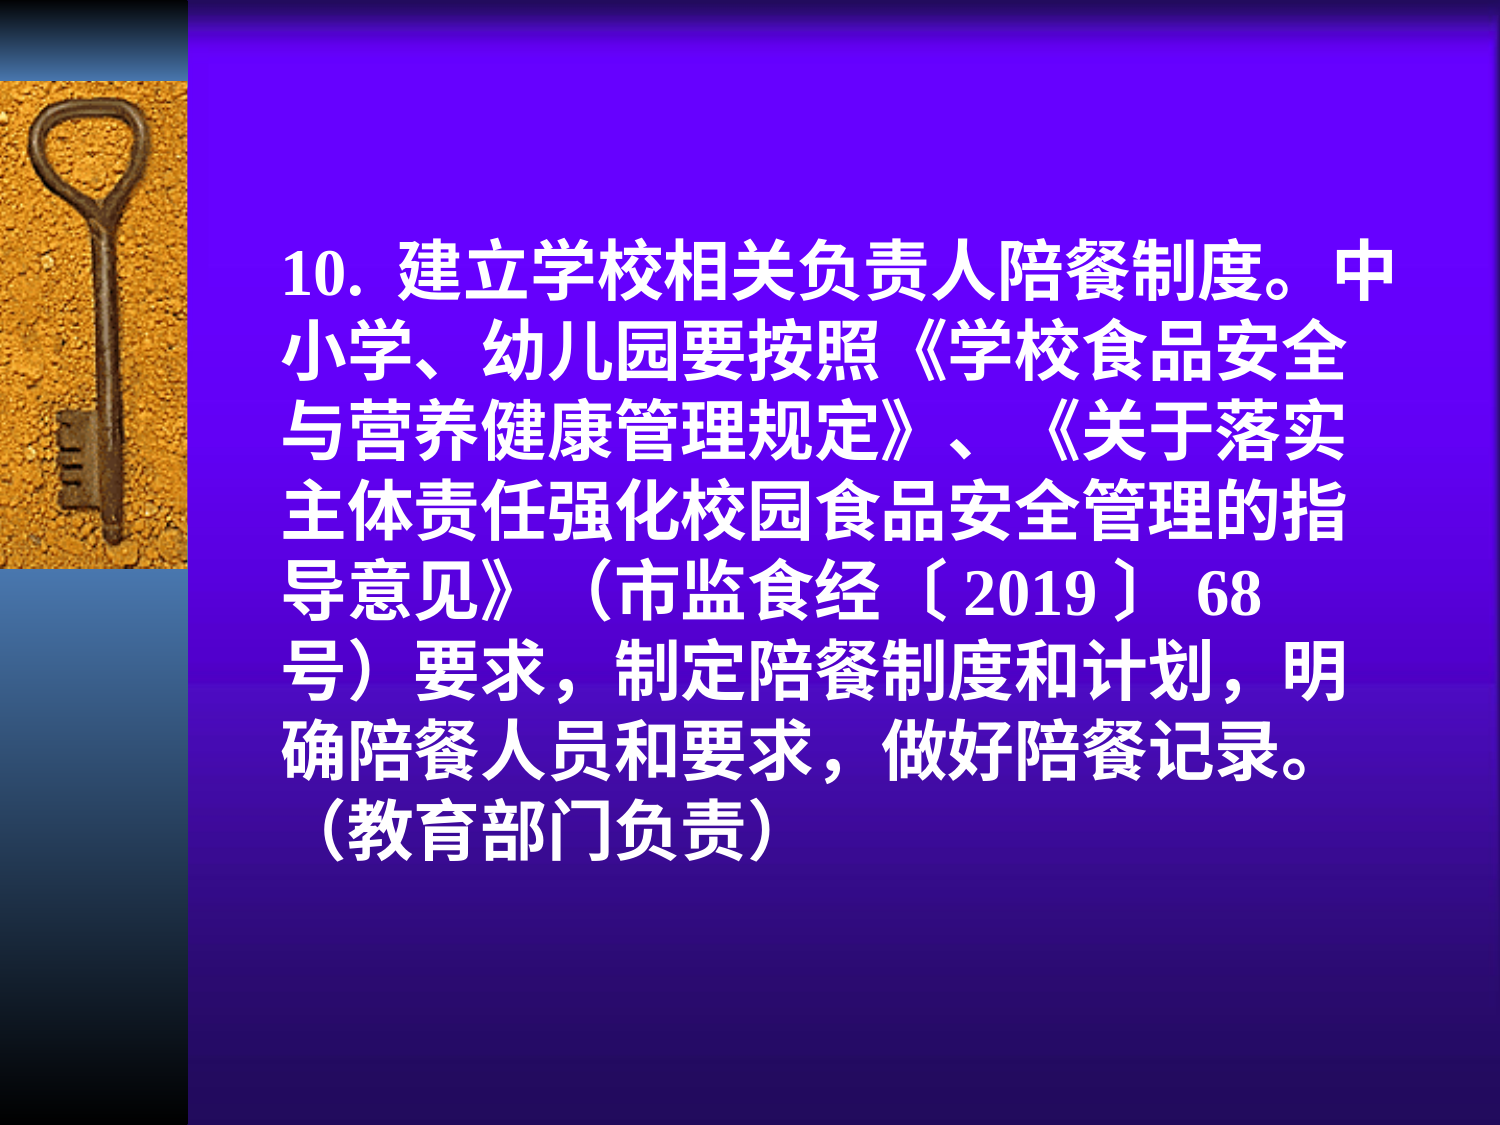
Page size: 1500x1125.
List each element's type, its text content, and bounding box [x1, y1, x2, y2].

picture [0, 0, 1500, 1125]
text_box 10. 建立学校相关负责人陪餐制度。中小学、幼儿园要按照《学校食品安全与营养健康管理规定》、《关于落实主体责任强化校园食品安全管理的指导意见》（市监食经〔2019〕68号）要求，制定陪餐制度和计划，明确陪餐人员和要求，做好陪餐记录。（教育部门负责） [265, 101, 1424, 957]
